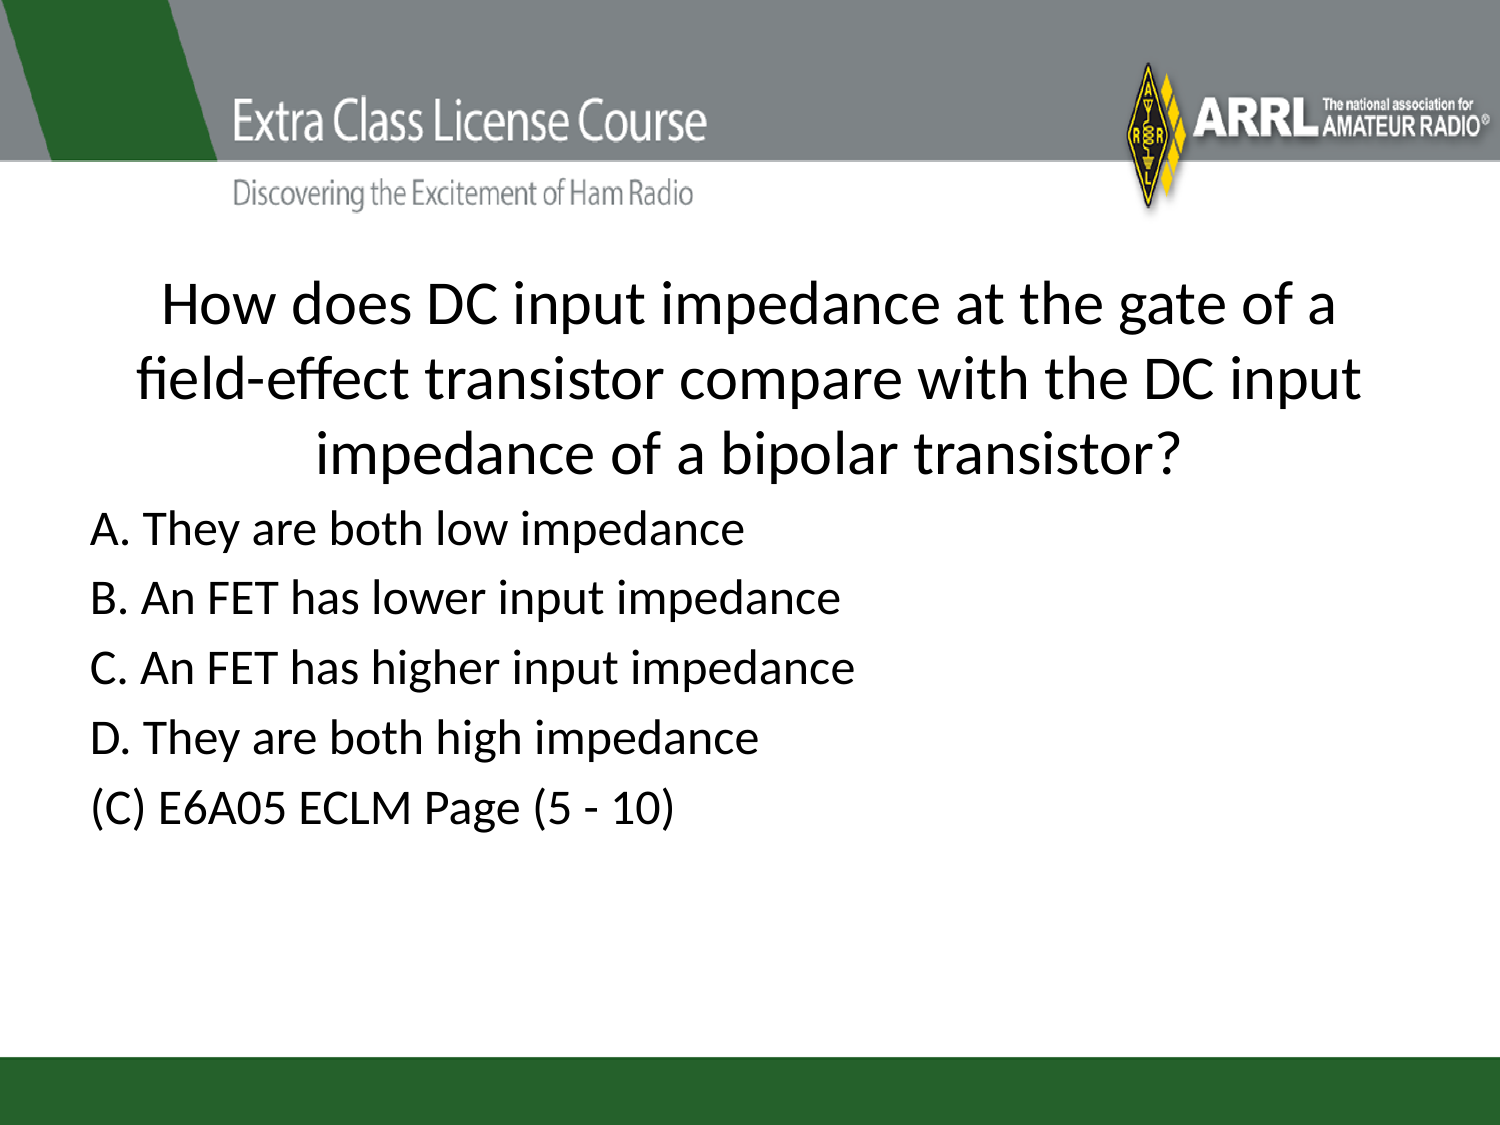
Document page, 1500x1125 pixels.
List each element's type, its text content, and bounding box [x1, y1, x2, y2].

title How does DC input impedance at the gate of a field-effect transistor compare with the DC input impedance of a bipolar transistor? [75, 254, 1425, 435]
picture [0, 0, 1500, 1125]
list A. They are both low impedance B. An FET has lower input impedance C. An FET has higher input impedance D. They are both high impedance (C) E6A05 ECLM Page (5 - 10) [75, 487, 1425, 1005]
